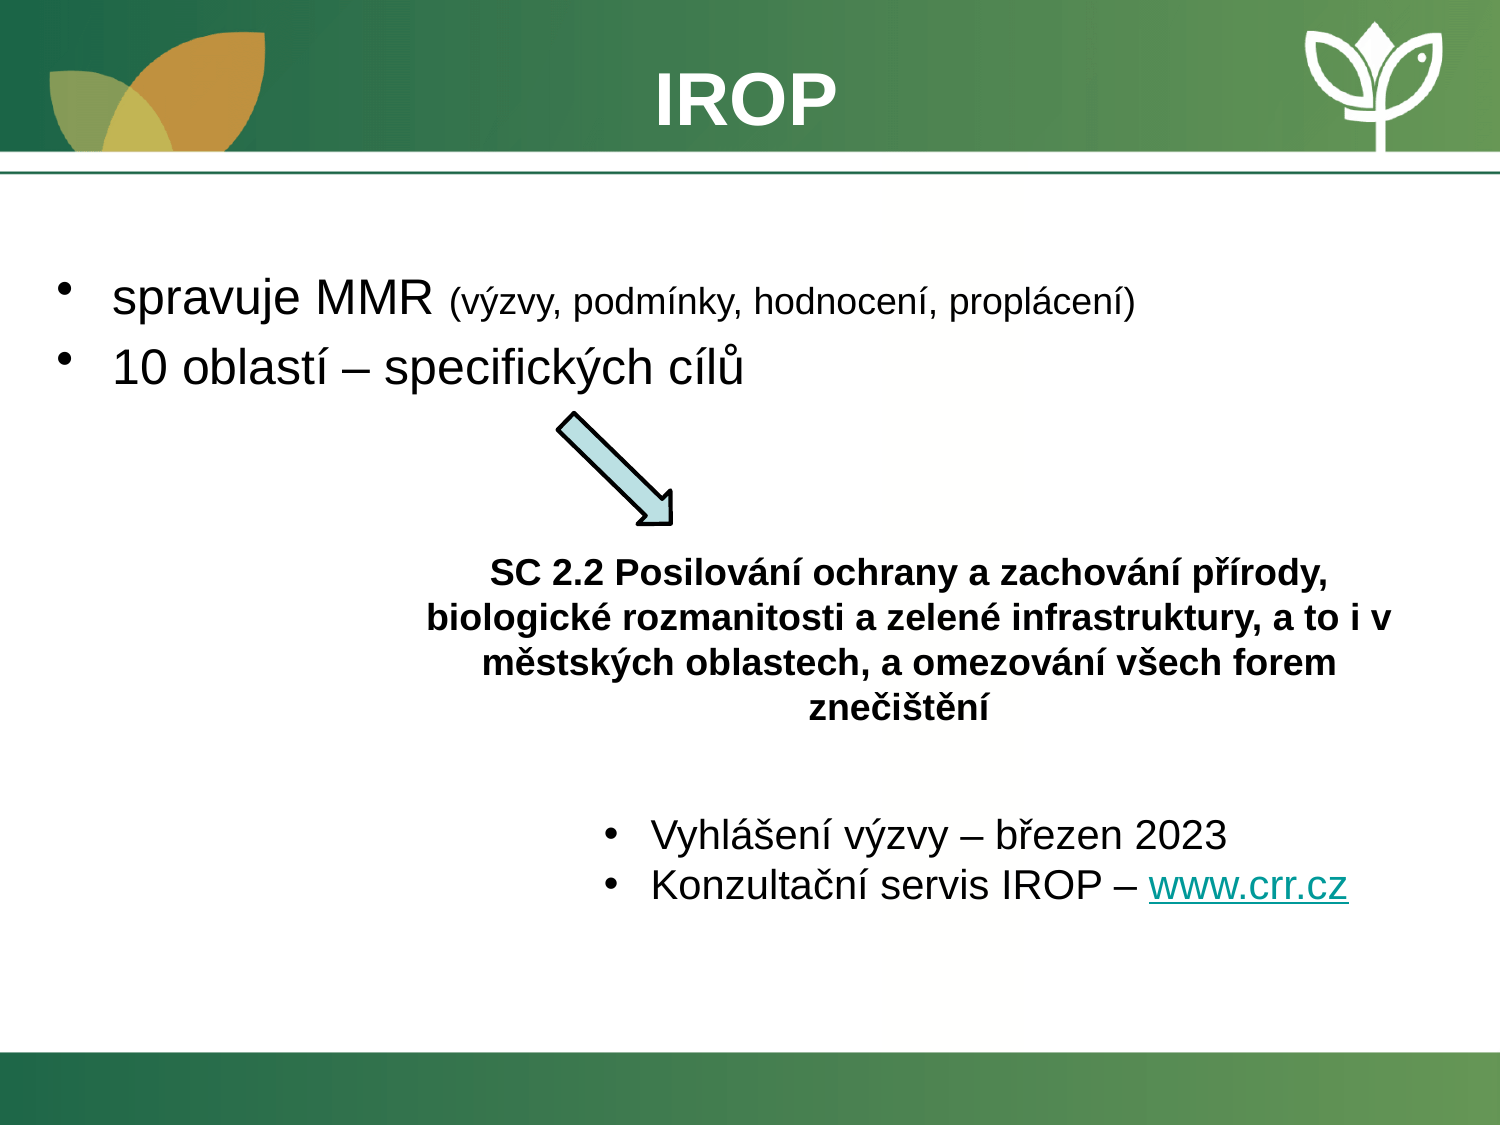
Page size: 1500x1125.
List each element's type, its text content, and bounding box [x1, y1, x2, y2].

text_box [555, 410, 673, 527]
list spravuje MMR (výzvy, podmínky, hodnocení, proplácení) 10 oblastí – specifických cílů [41, 257, 1437, 470]
picture [0, 0, 1500, 1125]
text_box Vyhlášení výzvy – březen 2023 Konzultační servis IROP – www.crr.cz [589, 800, 1428, 966]
text_box SC 2.2 Posilování ochrany a zachování přírody, biologické rozmanitosti a zelené infrastruktury, a to i v městských oblastech, a omezování všech forem znečištění [407, 540, 1412, 736]
title IROP [71, 42, 1422, 231]
